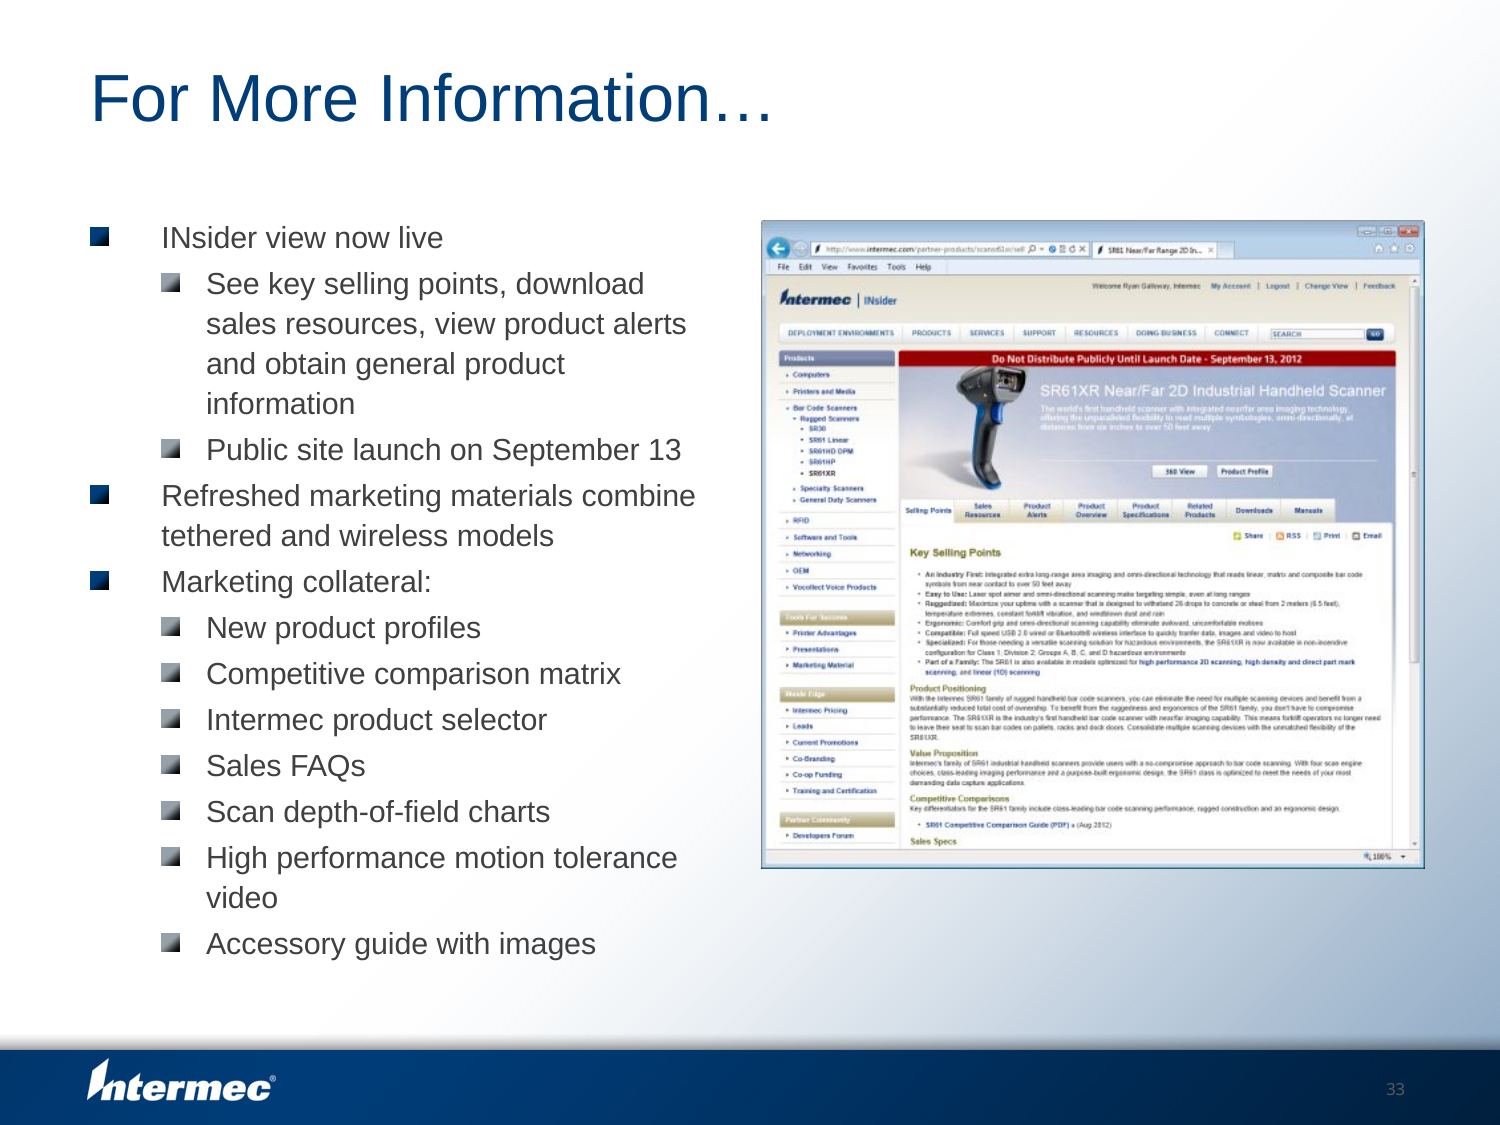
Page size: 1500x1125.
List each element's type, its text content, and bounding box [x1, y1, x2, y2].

picture [0, 0, 1500, 1125]
title For More Information… [75, 45, 1425, 145]
list INsider view now live See key selling points, download sales resources, view product alerts and obtain general product information Public site launch on September 13 Refreshed marketing materials combine tethered and wireless models Marketing collateral: New product profiles Competitive comparison matrix Intermec product selector Sales FAQs Scan depth-of-field charts High performance motion tolerance video Accessory guide with images [75, 207, 738, 976]
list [761, 219, 1426, 869]
